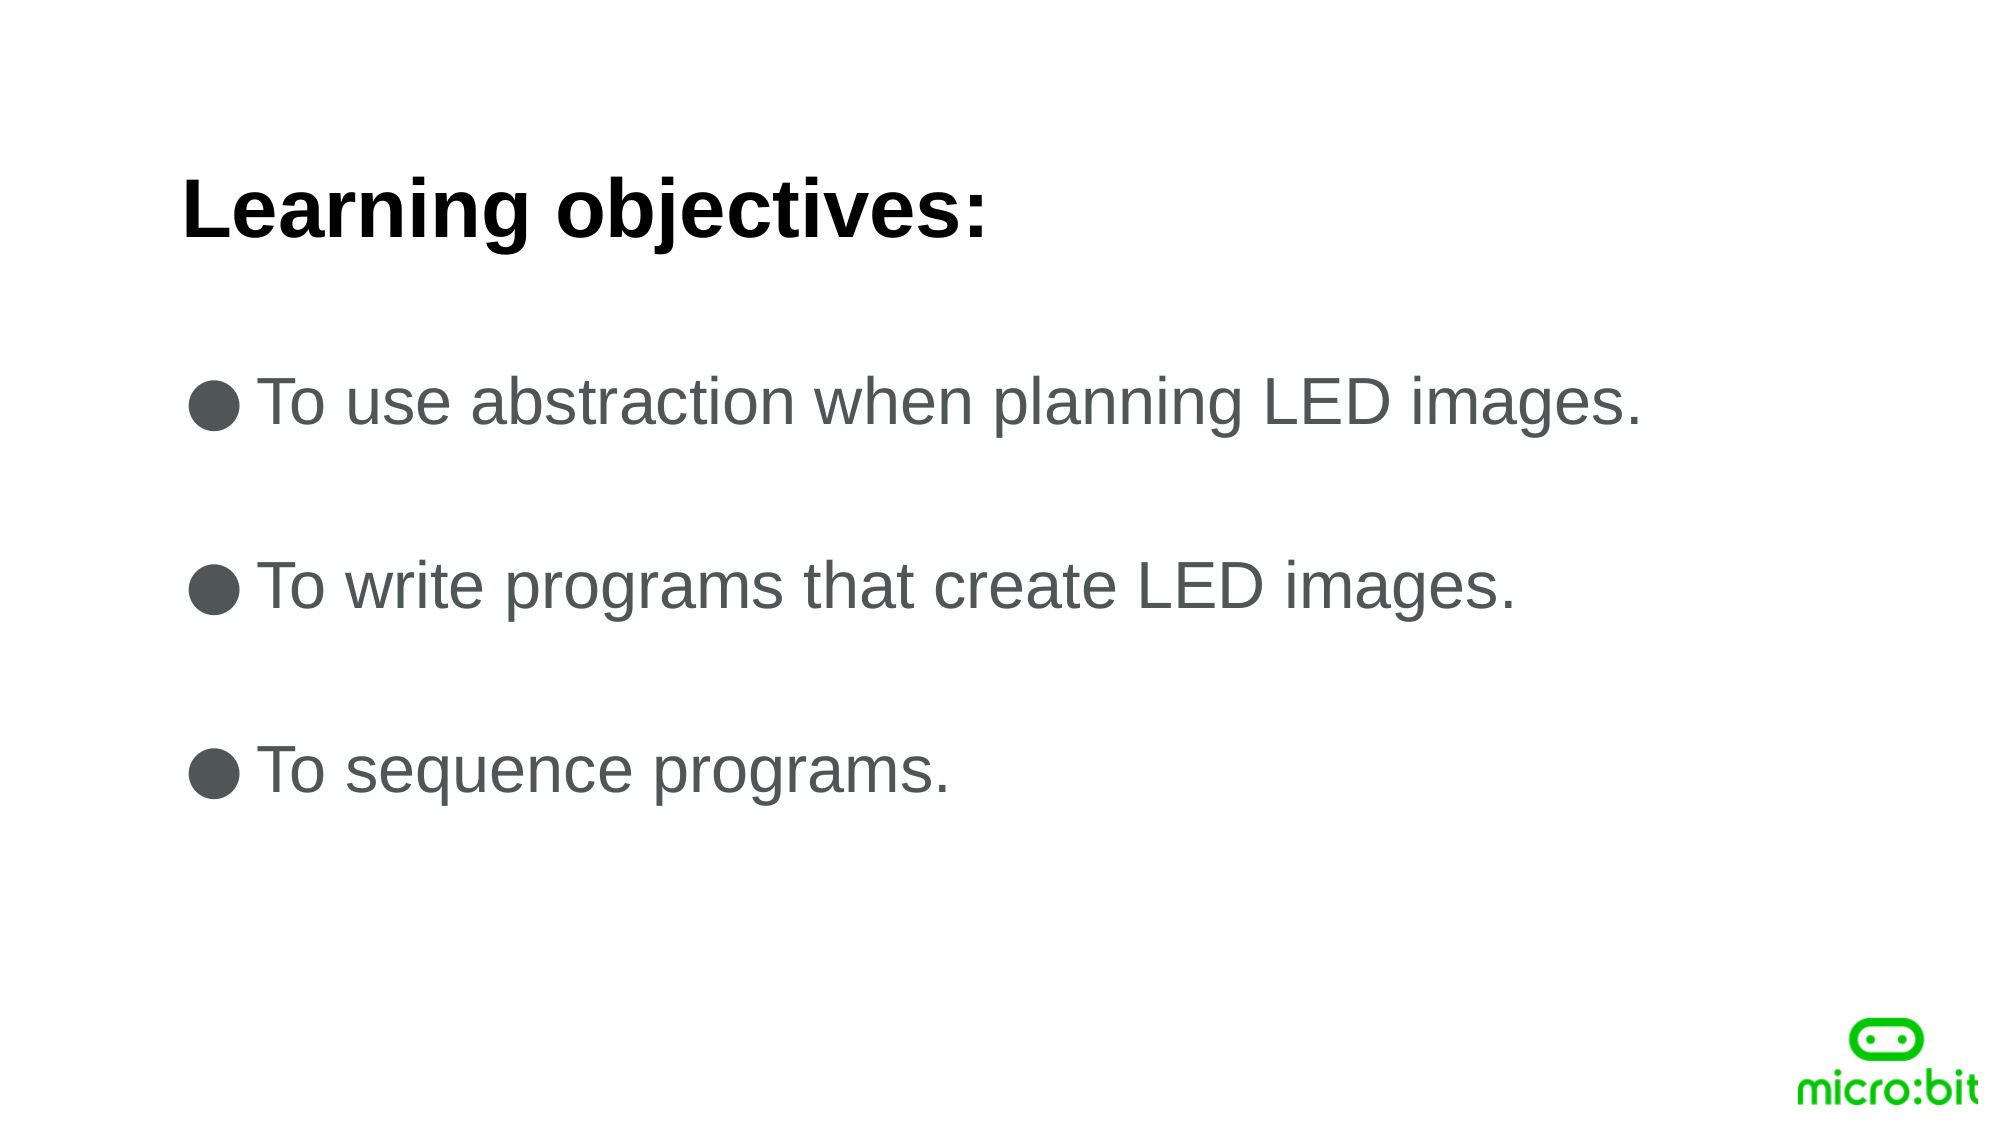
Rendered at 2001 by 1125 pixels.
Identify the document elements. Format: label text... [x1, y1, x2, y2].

picture [1797, 1017, 1978, 1106]
text_box Learning objectives: To use abstraction when planning LED images. To write programs that create LED images. To sequence programs. [166, 60, 1918, 884]
